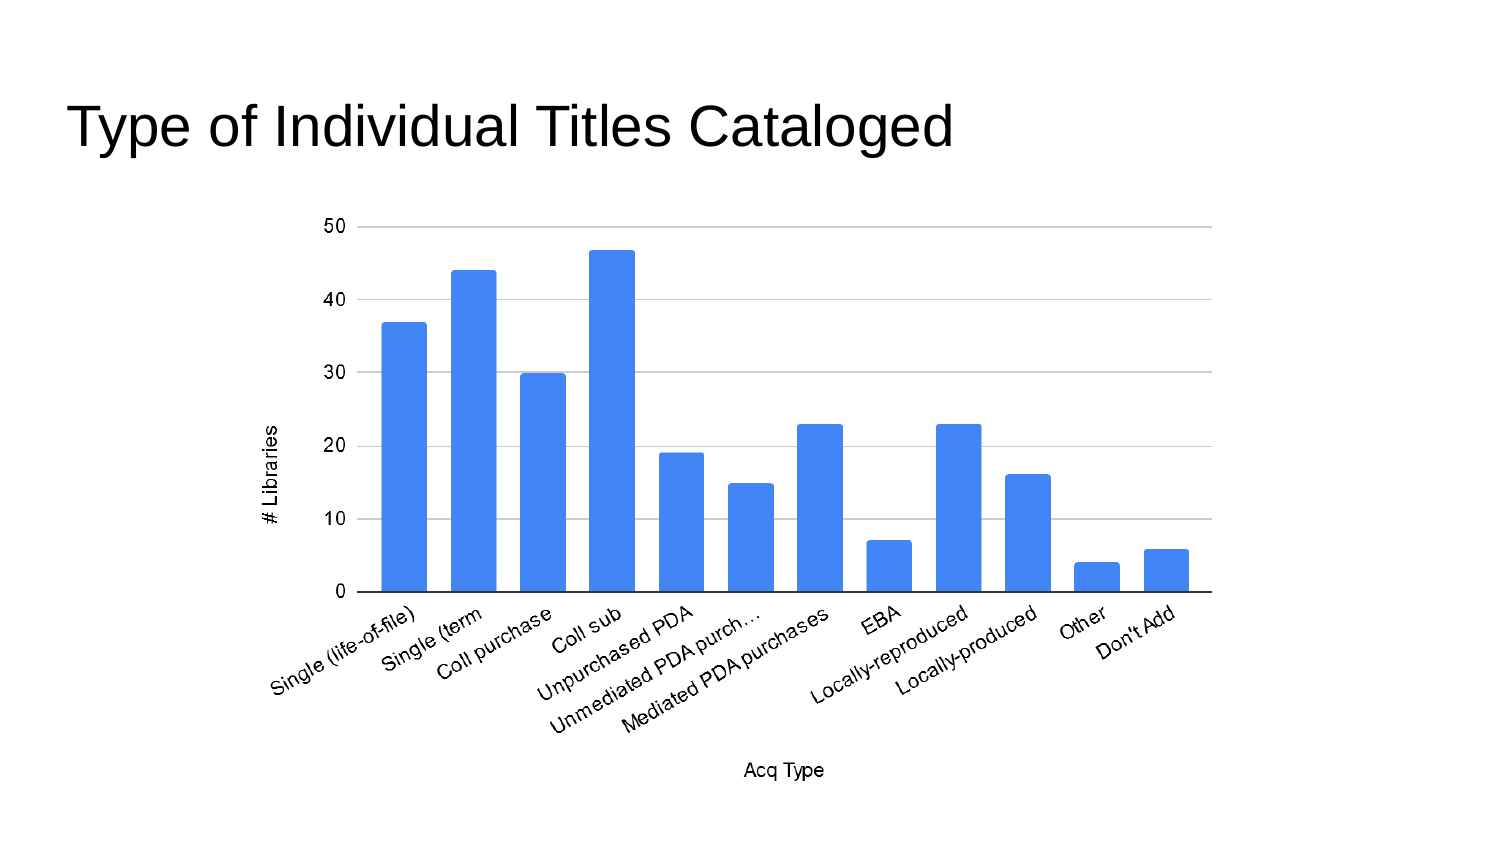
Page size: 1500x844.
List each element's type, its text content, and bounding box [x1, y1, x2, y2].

title Type of Individual Titles Cataloged [51, 72, 1449, 167]
picture [228, 184, 1244, 813]
